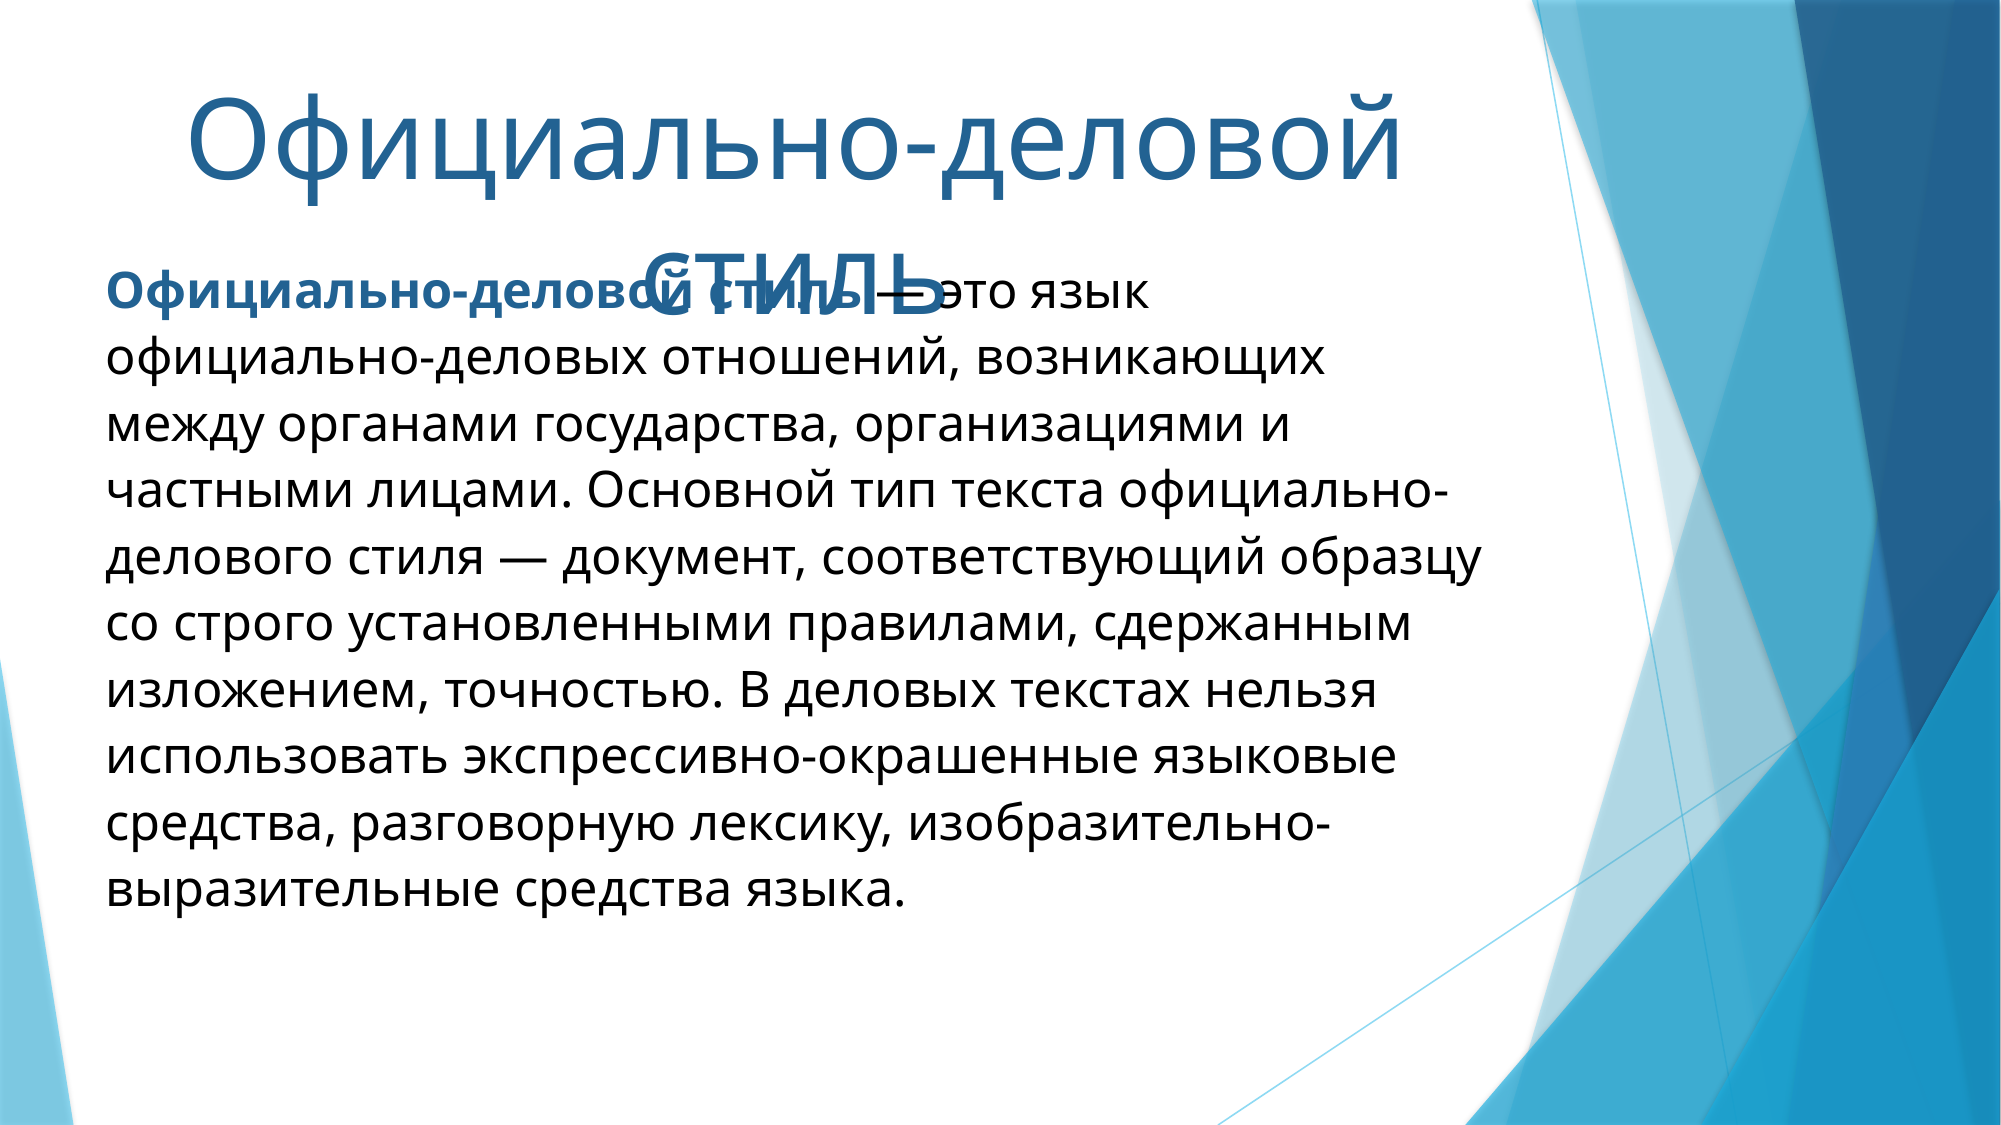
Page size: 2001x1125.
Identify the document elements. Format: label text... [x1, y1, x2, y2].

list Официально-деловой стиль — это язык официально-деловых отношений, возникающих между органами государства, организациями и частными лицами. Основной тип текста официально-делового стиля — документ, соответствующий образцу со строго установленными правилами, сдержанным изложением, точностью. В деловых текстах нельзя использовать экспрессивно-окрашенные языковые средства, разговорную лексику, изобразительно-выразительные средства языка. [90, 244, 1501, 998]
title Официально-деловой стиль [21, 59, 1571, 276]
